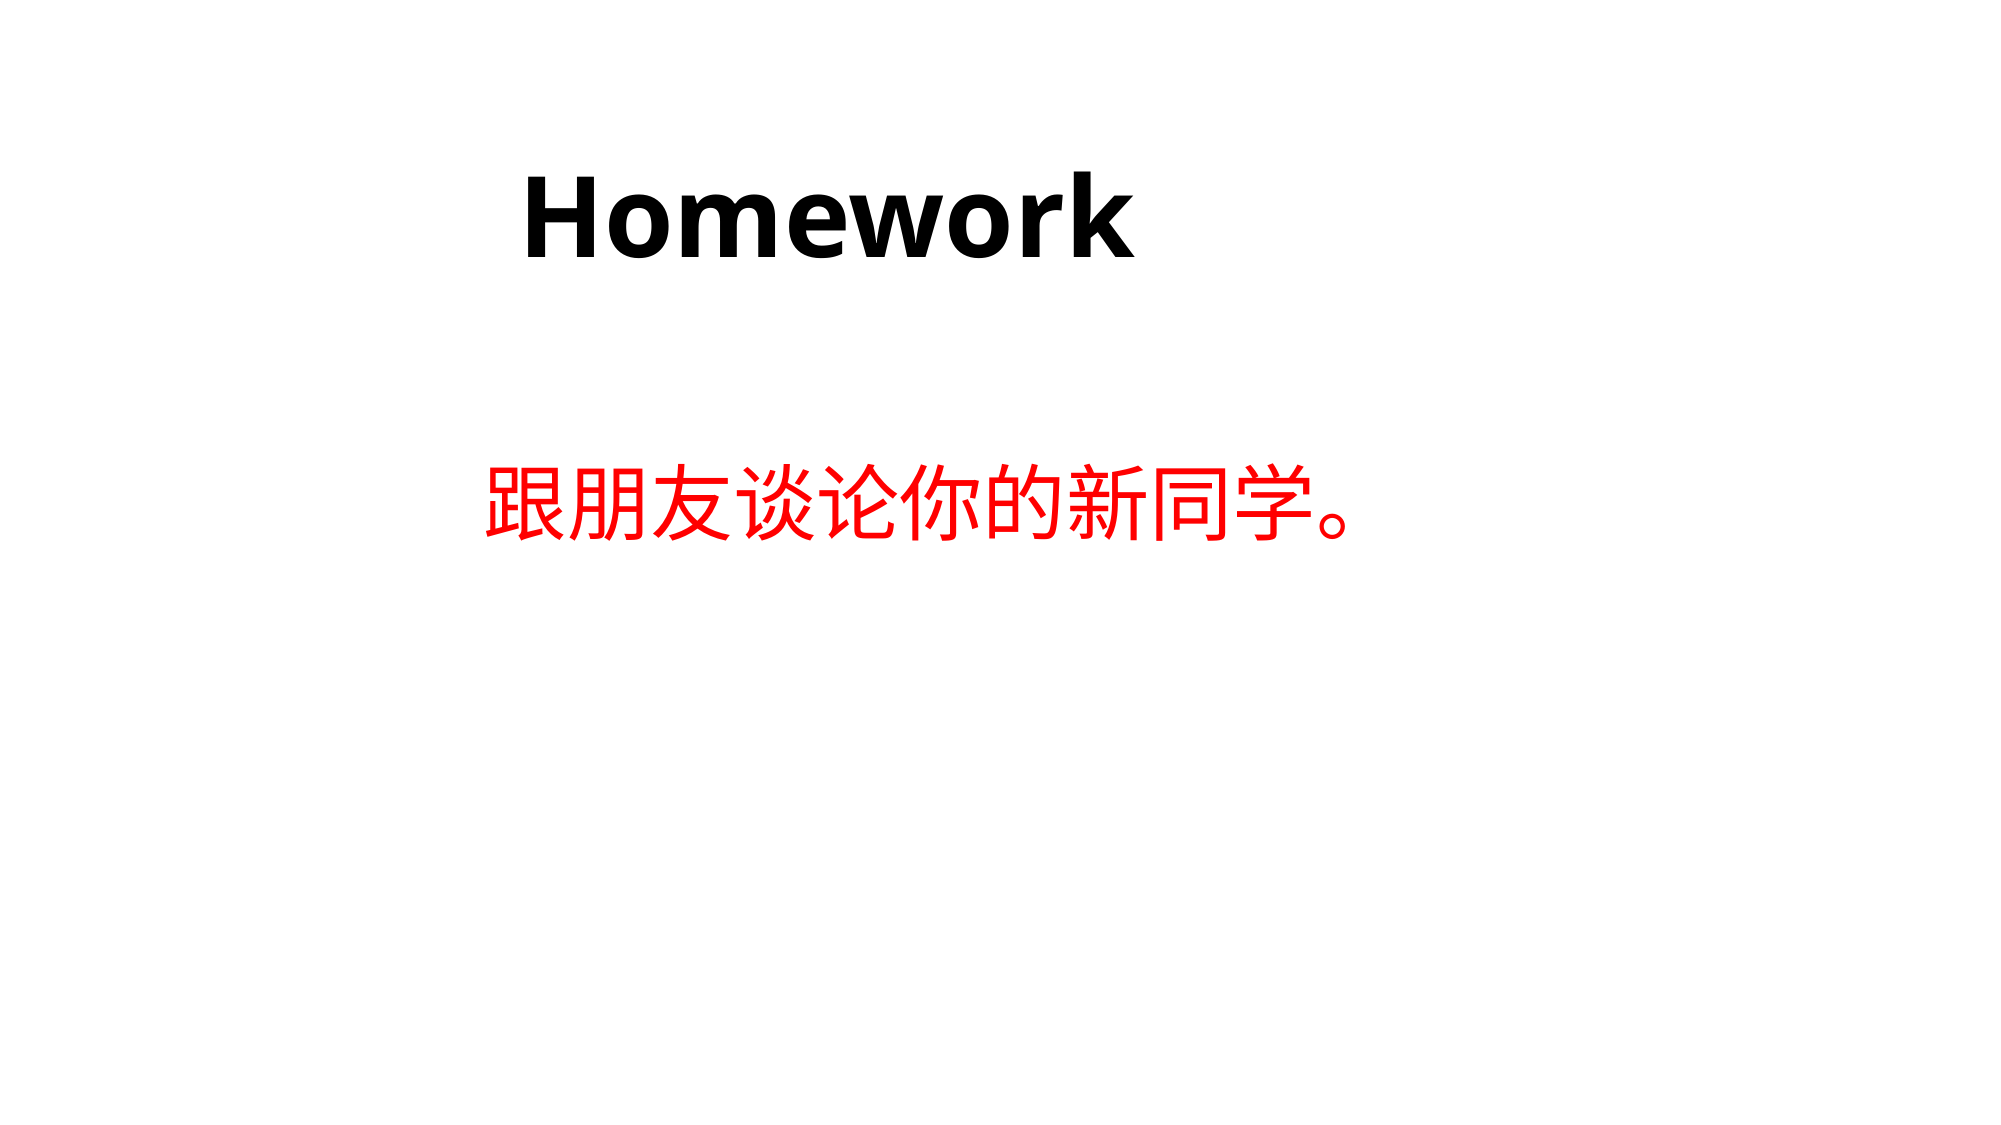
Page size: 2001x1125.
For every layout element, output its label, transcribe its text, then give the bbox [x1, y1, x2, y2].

text_box Homework [503, 137, 1180, 287]
text_box 跟朋友谈论你的新同学。 [469, 444, 1415, 559]
